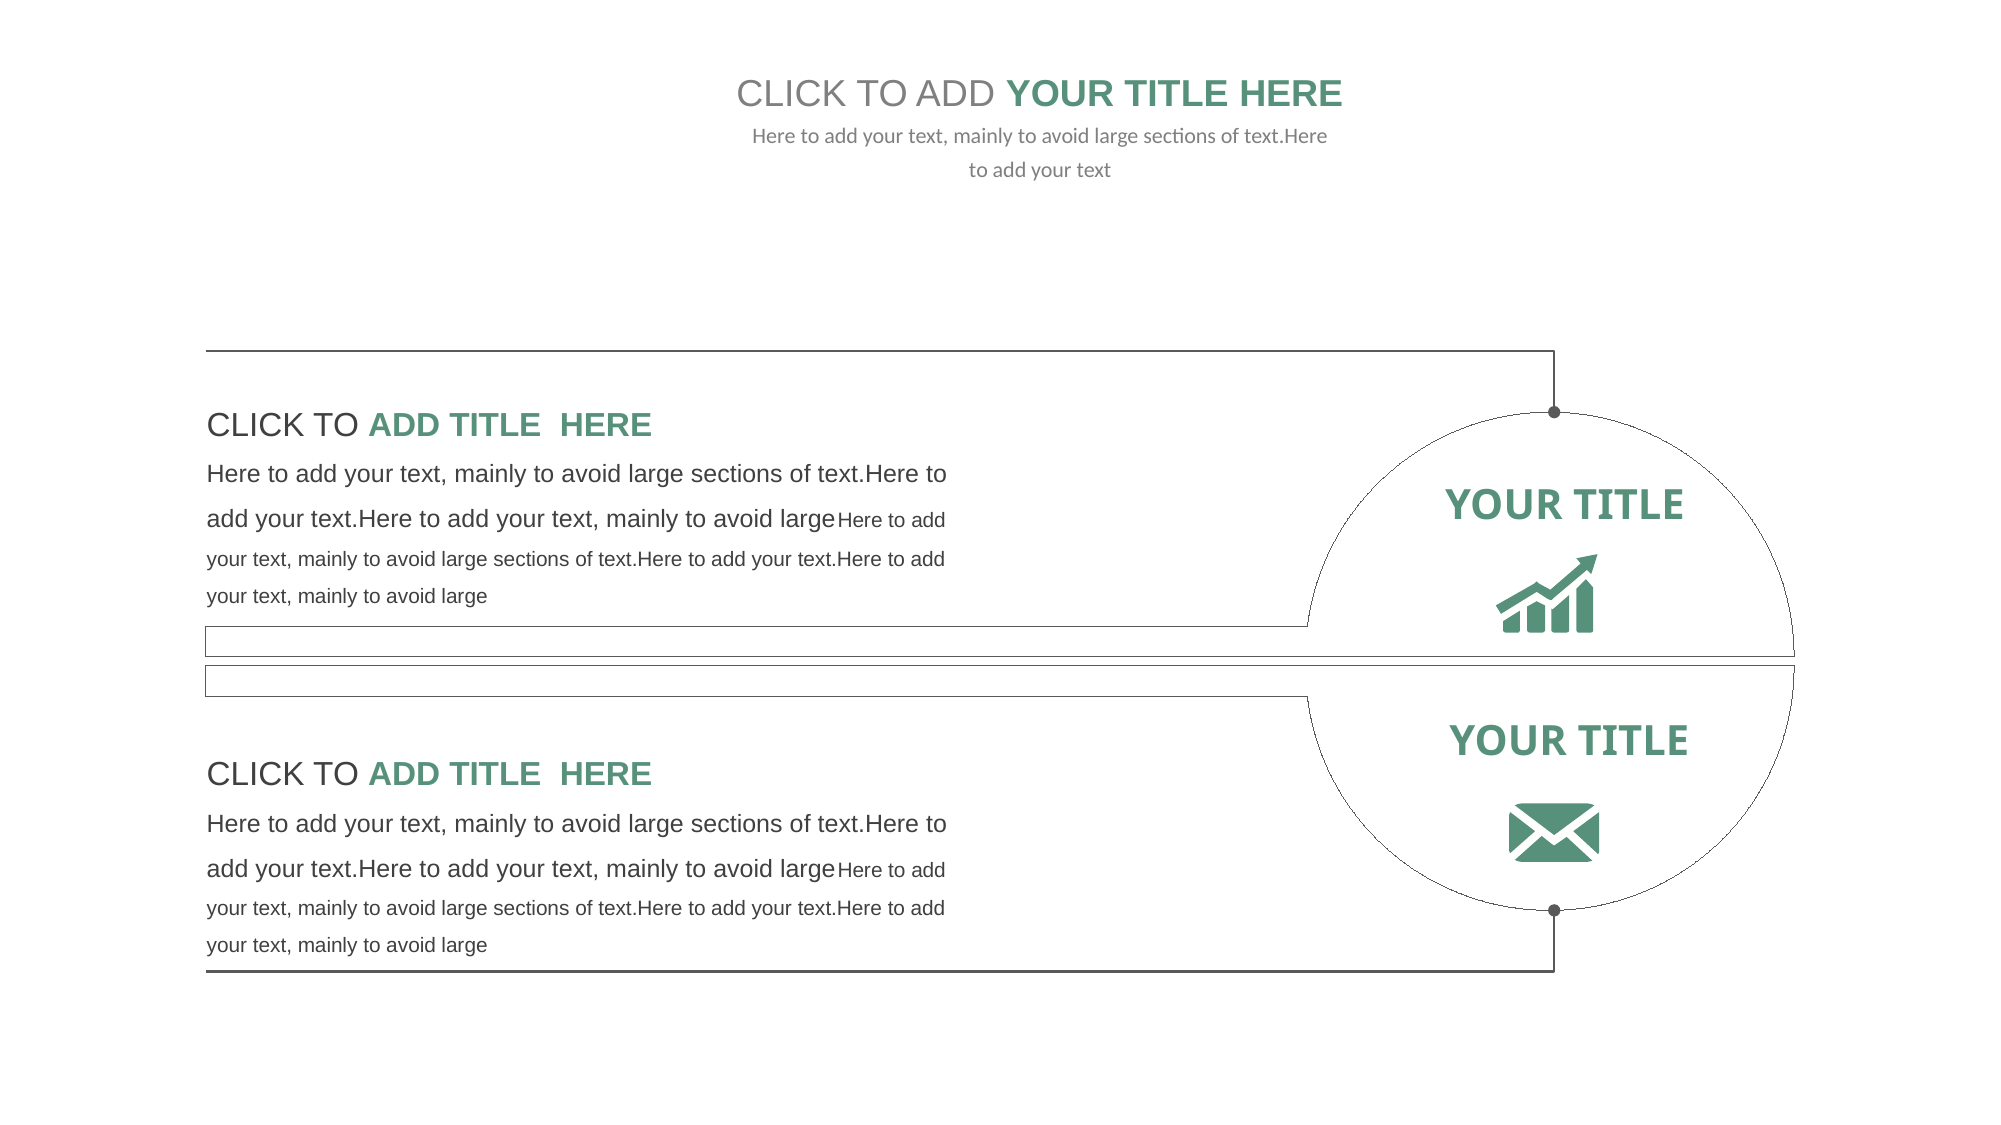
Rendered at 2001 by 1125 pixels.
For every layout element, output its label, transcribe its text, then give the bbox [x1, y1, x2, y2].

text_box [1509, 812, 1536, 854]
text_box [1576, 579, 1594, 633]
text_box [205, 665, 1795, 911]
text_box [1573, 812, 1600, 855]
text_box [1514, 803, 1595, 836]
text_box Here to add your text, mainly to avoid large sections of text.Here to add your text [732, 106, 1348, 190]
text_box [205, 412, 1795, 657]
text_box YOUR TITLE [1445, 477, 1686, 578]
text_box [1495, 554, 1598, 614]
text_box CLICK TO ADD TITLE HERE Here to add your text, mainly to avoid large sections of text.Here to add your text.Here to add your text, mainly to avoid largeHere to add your text, mainly to avoid large sections of text.Here to add your text.Here to add your text, mainly to avoid large [191, 387, 995, 655]
text_box [1527, 601, 1546, 633]
text_box [1551, 594, 1570, 633]
text_box CLICK TO ADD TITLE HERE Here to add your text, mainly to avoid large sections of text.Here to add your text.Here to add your text, mainly to avoid largeHere to add your text, mainly to avoid large sections of text.Here to add your text.Here to add your text, mainly to avoid large [191, 736, 995, 1005]
text_box [1514, 835, 1593, 862]
text_box [205, 350, 1561, 419]
text_box CLICK TO ADD YOUR TITLE HERE [721, 61, 1359, 121]
text_box YOUR TITLE [1449, 713, 1690, 814]
text_box [995, 904, 1561, 972]
text_box [1503, 610, 1520, 633]
